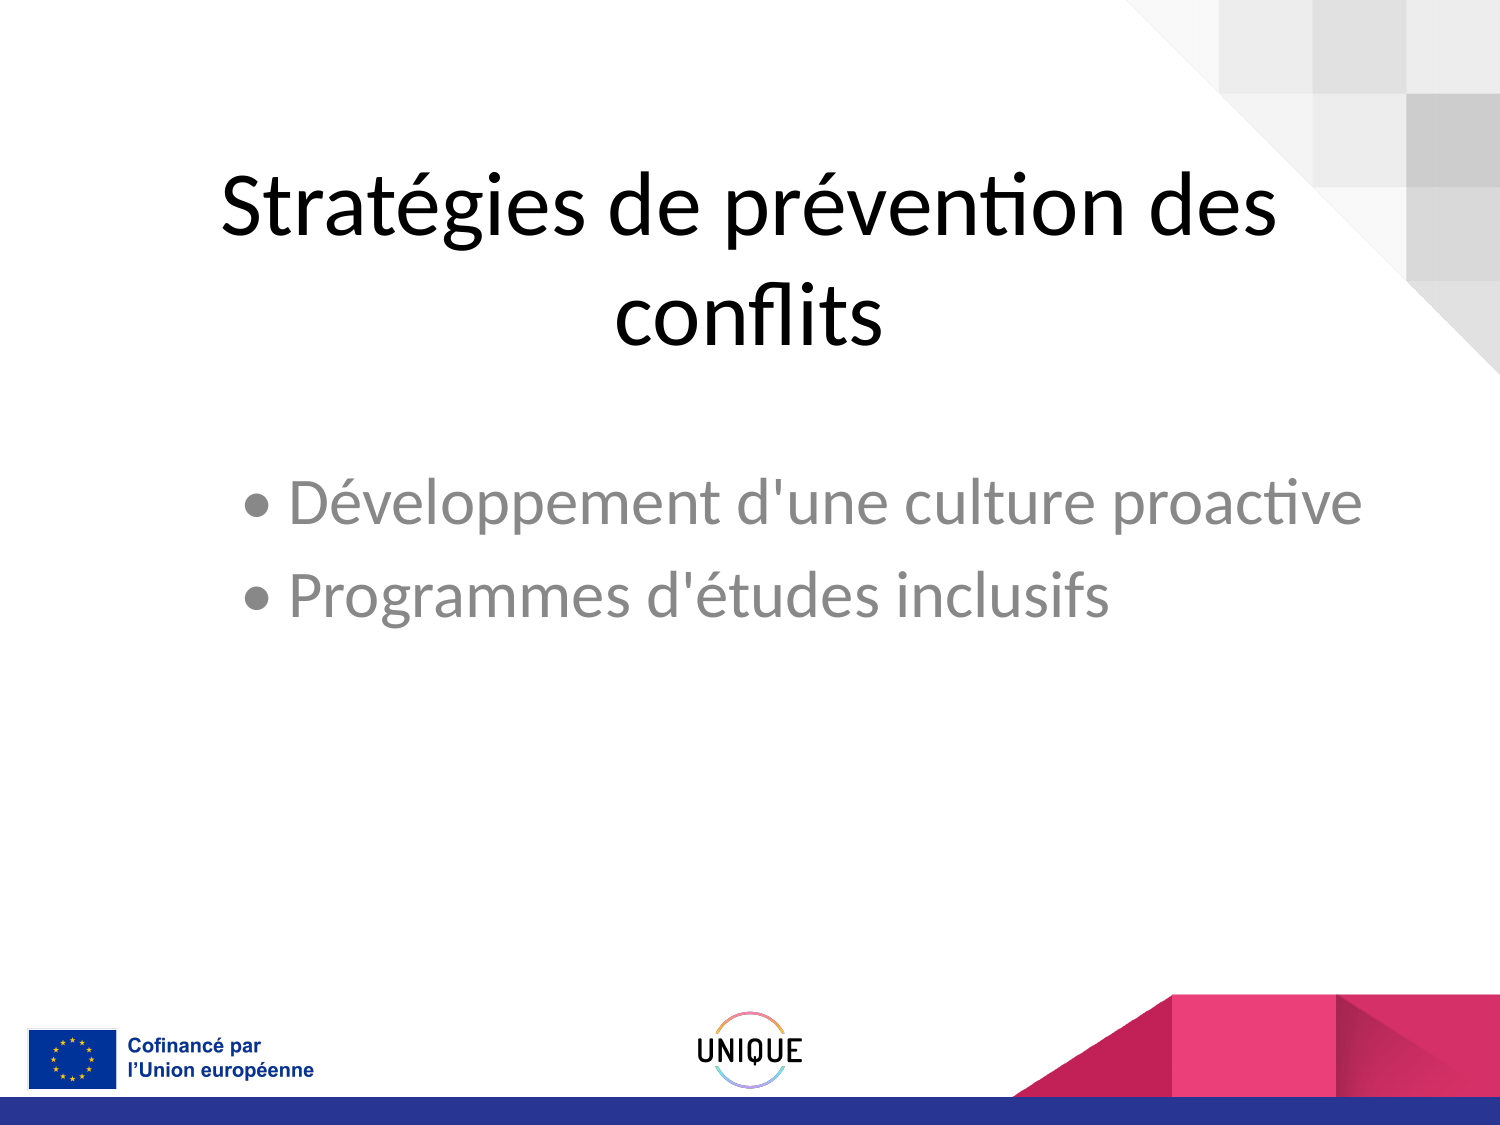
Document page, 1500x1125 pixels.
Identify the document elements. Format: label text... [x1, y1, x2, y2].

subtitle • Développement d'une culture proactive • Programmes d'études inclusifs [225, 450, 1388, 738]
picture [1125, 0, 1500, 375]
picture [0, 993, 1500, 1125]
title Stratégies de prévention des conflits [112, 132, 1388, 375]
